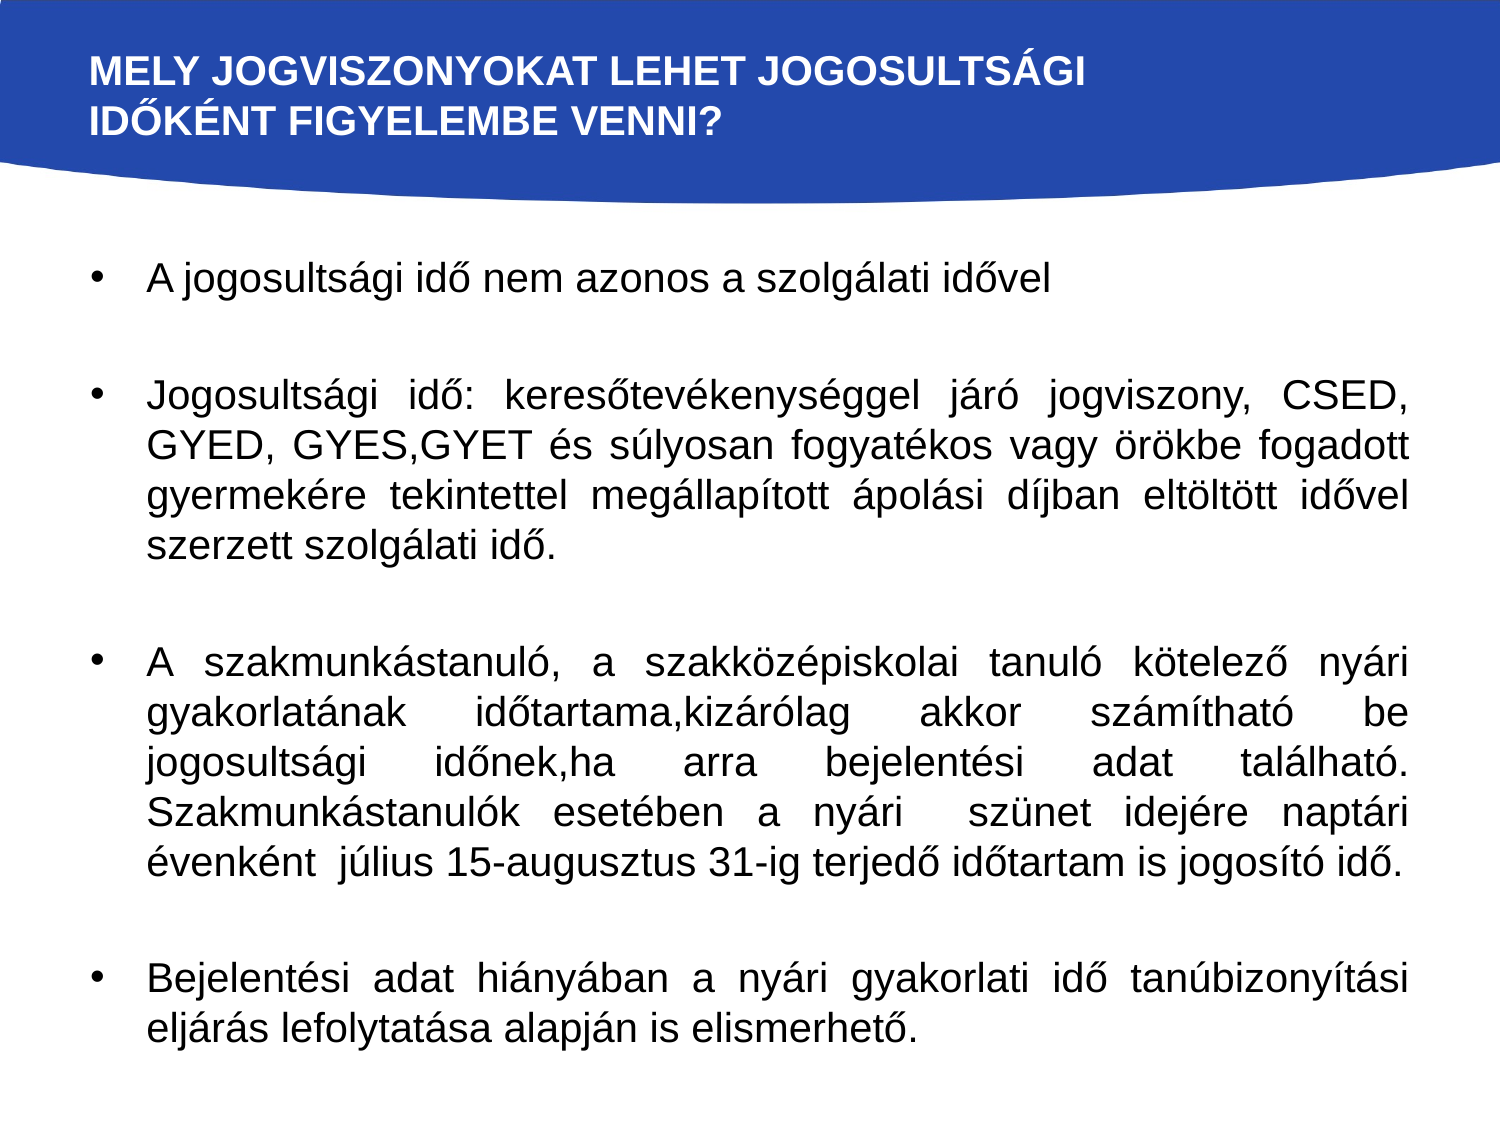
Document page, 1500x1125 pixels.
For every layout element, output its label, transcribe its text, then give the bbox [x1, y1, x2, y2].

title Mely jogviszonyokat lehet jogosultsági időként figyelembe venni? [73, 27, 1120, 161]
list A jogosultsági idő nem azonos a szolgálati idővel Jogosultsági idő: keresőtevékenységgel járó jogviszony, CSED, GYED, GYES,GYET és súlyosan fogyatékos vagy örökbe fogadott gyermekére tekintettel megállapított ápolási díjban eltöltött idővel szerzett szolgálati idő. A szakmunkástanuló, a szakközépiskolai tanuló kötelező nyári gyakorlatának időtartama,kizárólag akkor számítható be jogosultsági időnek,ha arra bejelentési adat található. Szakmunkástanulók esetében a nyári szünet idejére naptári évenként július 15-augusztus 31-ig terjedő időtartam is jogosító idő. Bejelentési adat hiányában a nyári gyakorlati idő tanúbizonyítási eljárás lefolytatása alapján is elismerhető. [75, 243, 1425, 986]
picture [0, 0, 1500, 1125]
